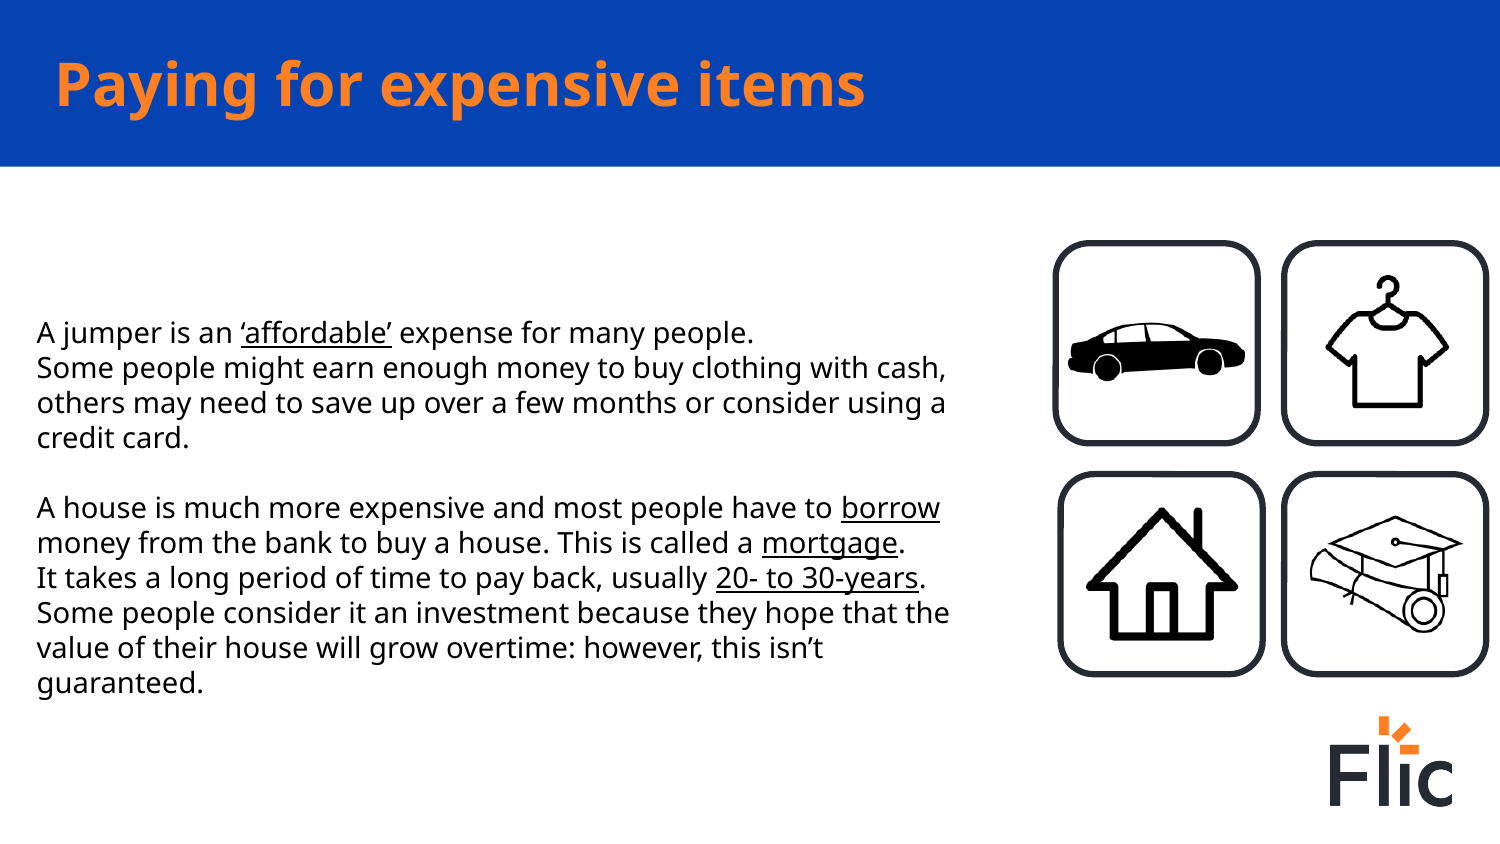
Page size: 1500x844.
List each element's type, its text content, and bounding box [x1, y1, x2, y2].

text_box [1055, 243, 1487, 675]
title Paying for expensive items [39, 39, 1308, 125]
text_box A jumper is an ‘affordable’ expense for many people. Some people might earn enough money to buy clothing with cash, others may need to save up over a few months or consider using a credit card. A house is much more expensive and most people have to borrow money from the bank to buy a house. This is called a mortgage. It takes a long period of time to pay back, usually 20- to 30-years. Some people consider it an investment because they hope that the value of their house will grow overtime: however, this isn’t guaranteed. [21, 299, 1014, 749]
picture [1330, 716, 1452, 807]
